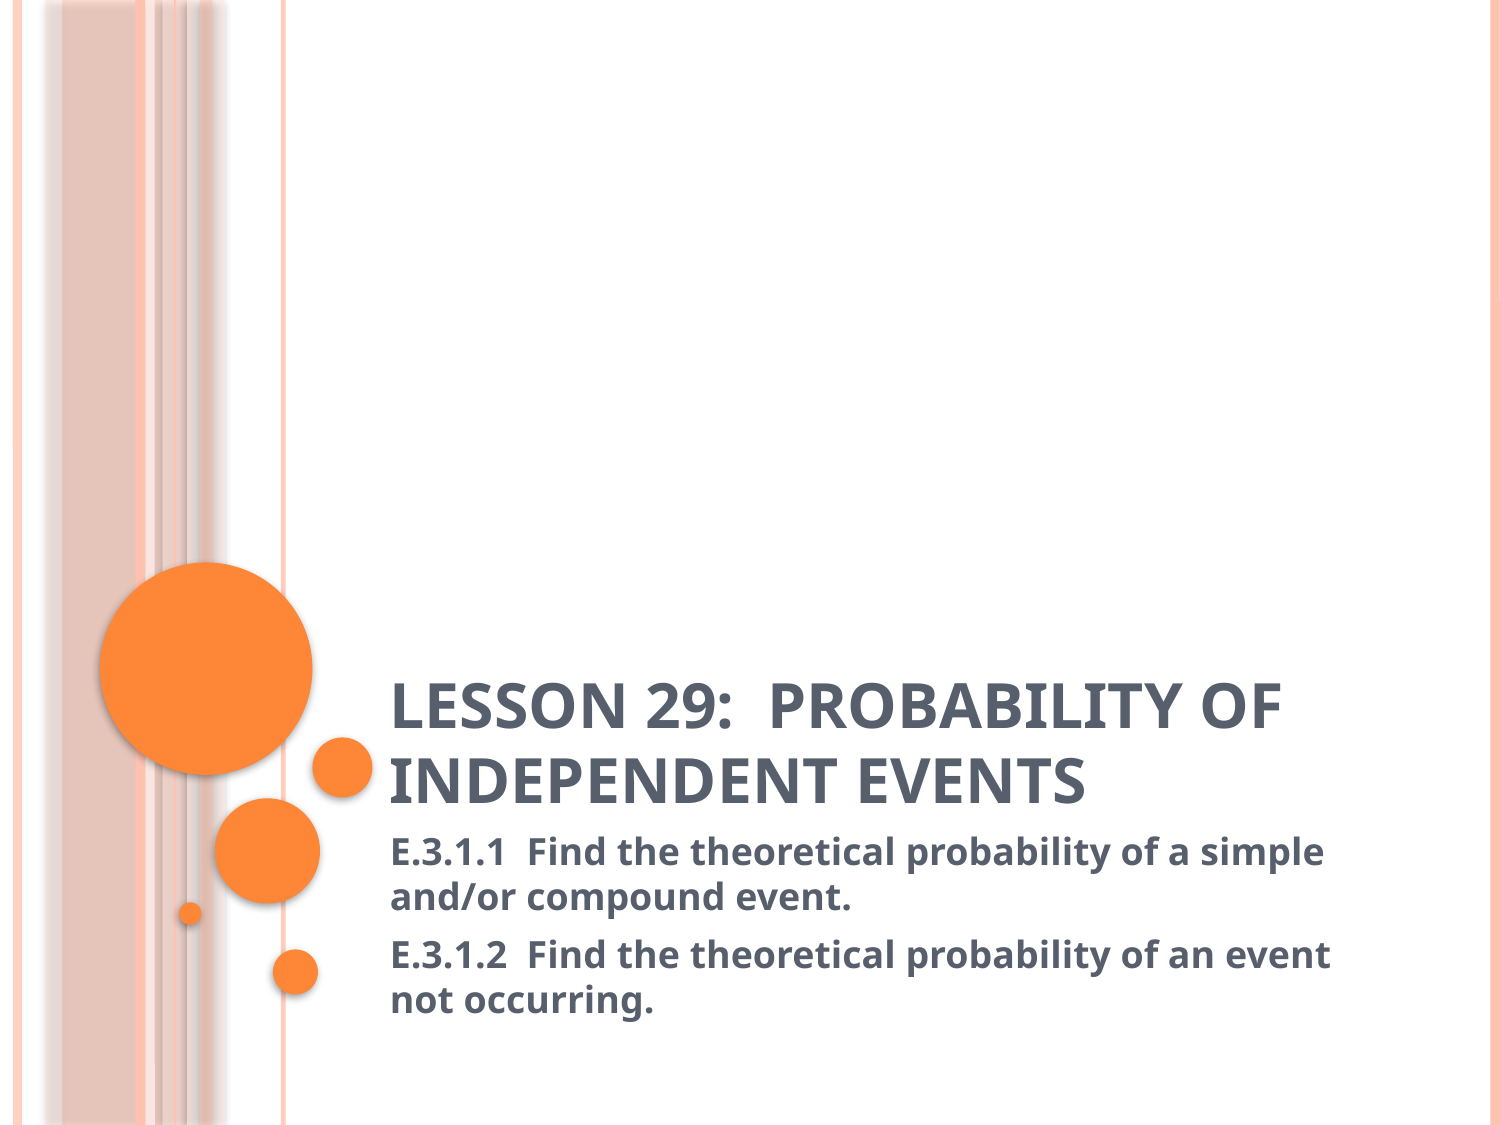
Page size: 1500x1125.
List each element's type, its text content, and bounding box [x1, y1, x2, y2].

subtitle E.3.1.1 Find the theoretical probability of a simple and/or compound event. E.3.1.2 Find the theoretical probability of an event not occurring. [375, 820, 1388, 1046]
title Lesson 29: Probability of Independent Events [375, 512, 1388, 820]
